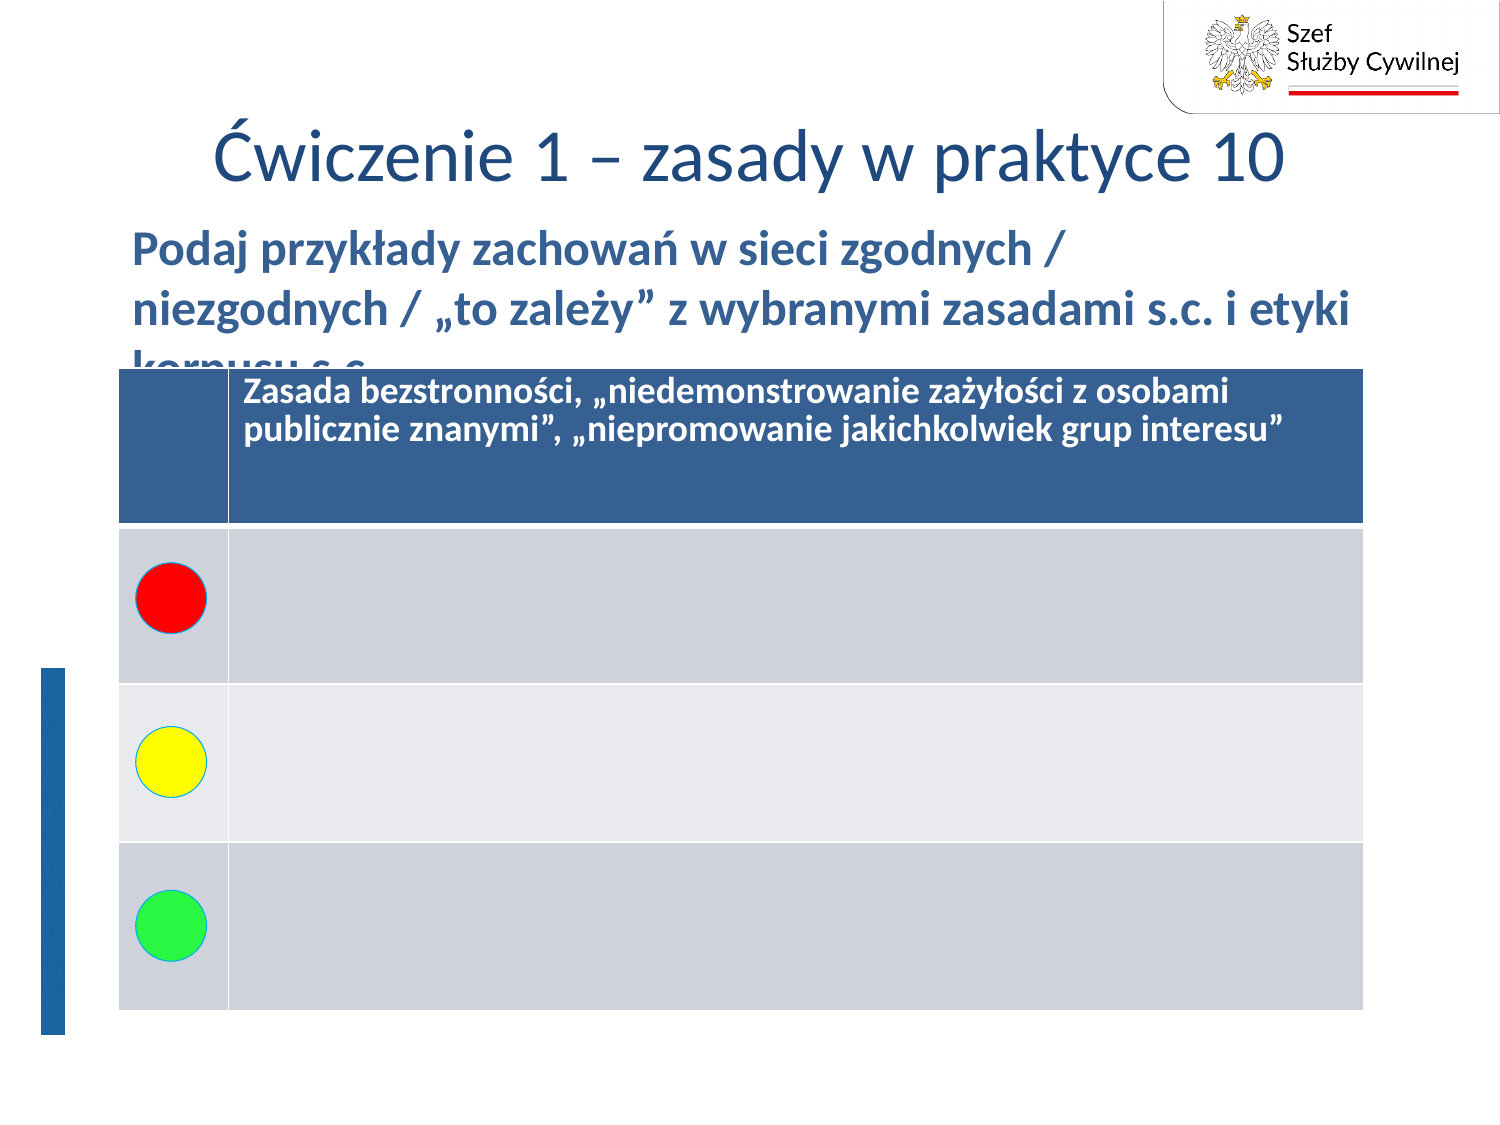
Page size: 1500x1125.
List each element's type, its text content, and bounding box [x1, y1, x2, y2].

table_header Zasada bezstronności, „niedemonstrowanie zażyłości z osobami publicznie znanymi”, „niepromowanie jakichkolwiek grup interesu” [229, 369, 1363, 523]
picture [41, 668, 65, 1035]
text_box [133, 560, 209, 636]
text_box Podaj przykłady zachowań w sieci zgodnych / niezgodnych / „to zależy” z wybranymi zasadami s.c. i etyki korpusu s.c. [117, 208, 1382, 403]
table_cell [119, 843, 228, 1010]
table_cell [119, 529, 228, 683]
table_header [119, 369, 228, 523]
table_cell [229, 843, 1363, 1010]
picture [1163, 0, 1500, 114]
text_box [133, 888, 209, 964]
table_cell [229, 685, 1363, 841]
table_cell [119, 685, 228, 841]
title Ćwiczenie 1 – zasady w praktyce 10 [100, 99, 1400, 224]
text_box [133, 724, 209, 800]
table_cell [229, 529, 1363, 683]
